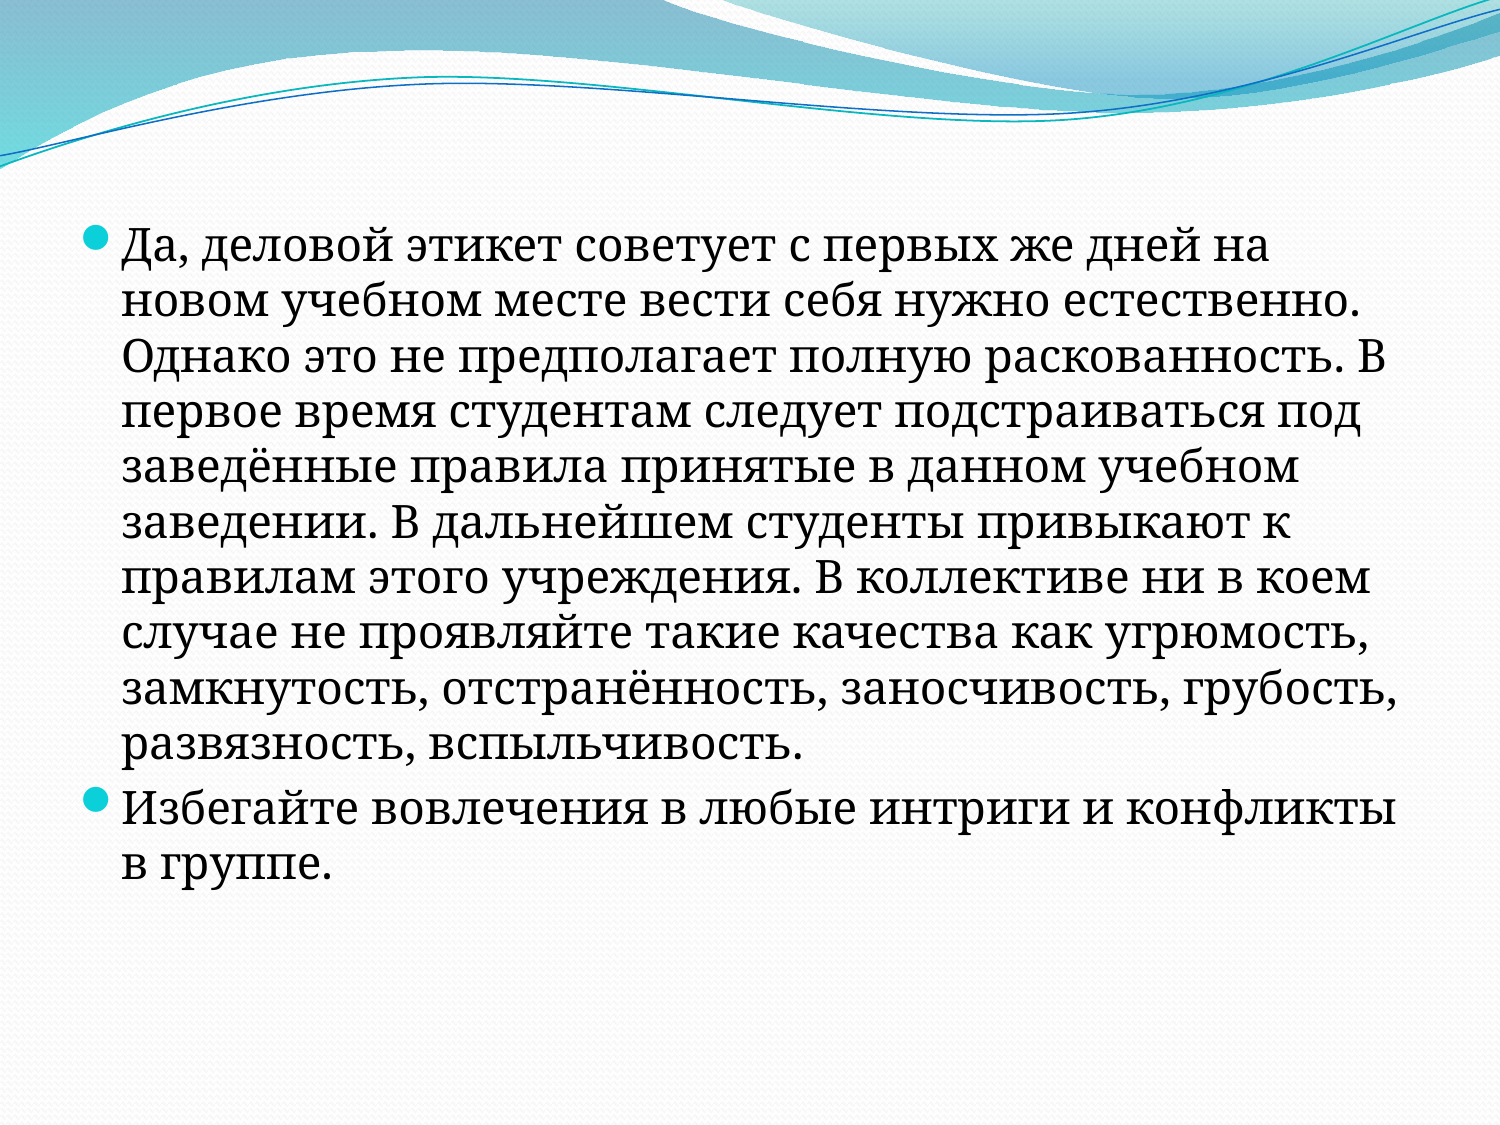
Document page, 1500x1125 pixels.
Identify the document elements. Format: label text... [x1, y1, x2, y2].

list Да, деловой этикет советует с первых же дней на новом учебном месте вести себя нужно естественно. Однако это не предполагает полную раскованность. В первое время студентам следует подстраиваться под заведённые правила принятые в данном учебном заведении. В дальнейшем студенты привыкают к правилам этого учреждения. В коллективе ни в коем случае не проявляйте такие качества как угрюмость, замкнутость, отстранённость, заносчивость, грубость, развязность, вспыльчивость. Избегайте вовлечения в любые интриги и конфликты в группе. [64, 208, 1415, 953]
